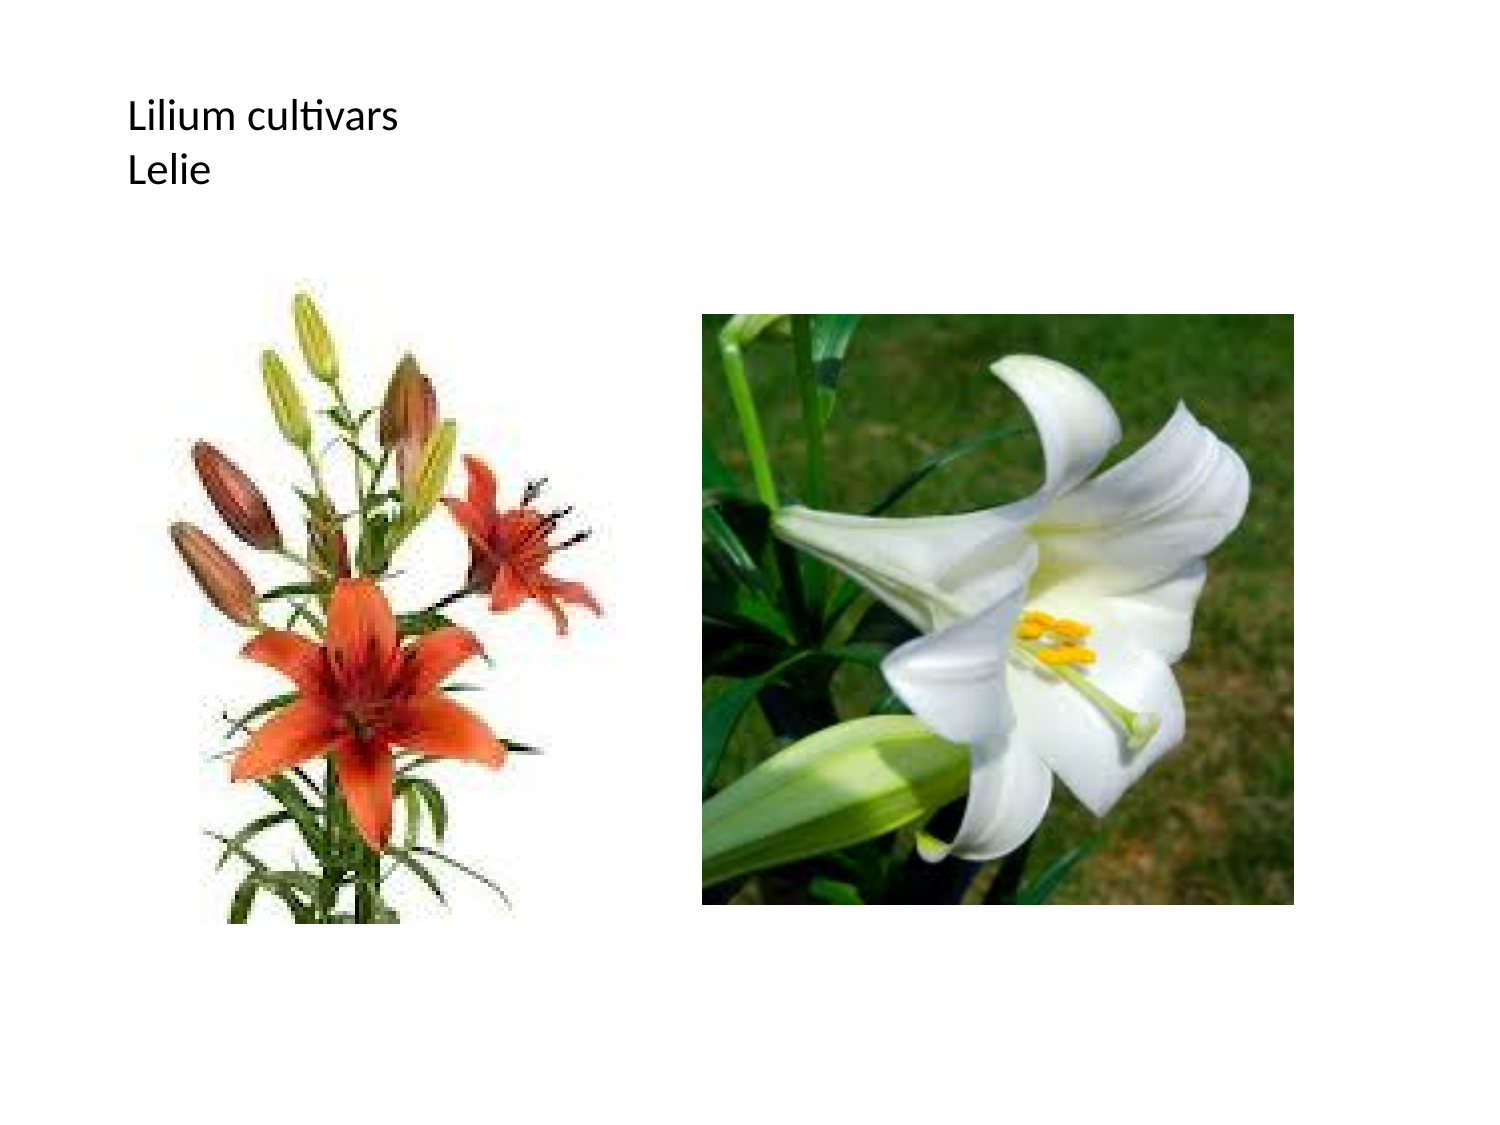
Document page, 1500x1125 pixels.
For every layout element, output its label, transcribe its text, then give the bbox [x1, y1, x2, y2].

picture [702, 314, 1294, 906]
picture [135, 278, 621, 924]
title Lilium cultivars Lelie [112, 78, 1388, 256]
